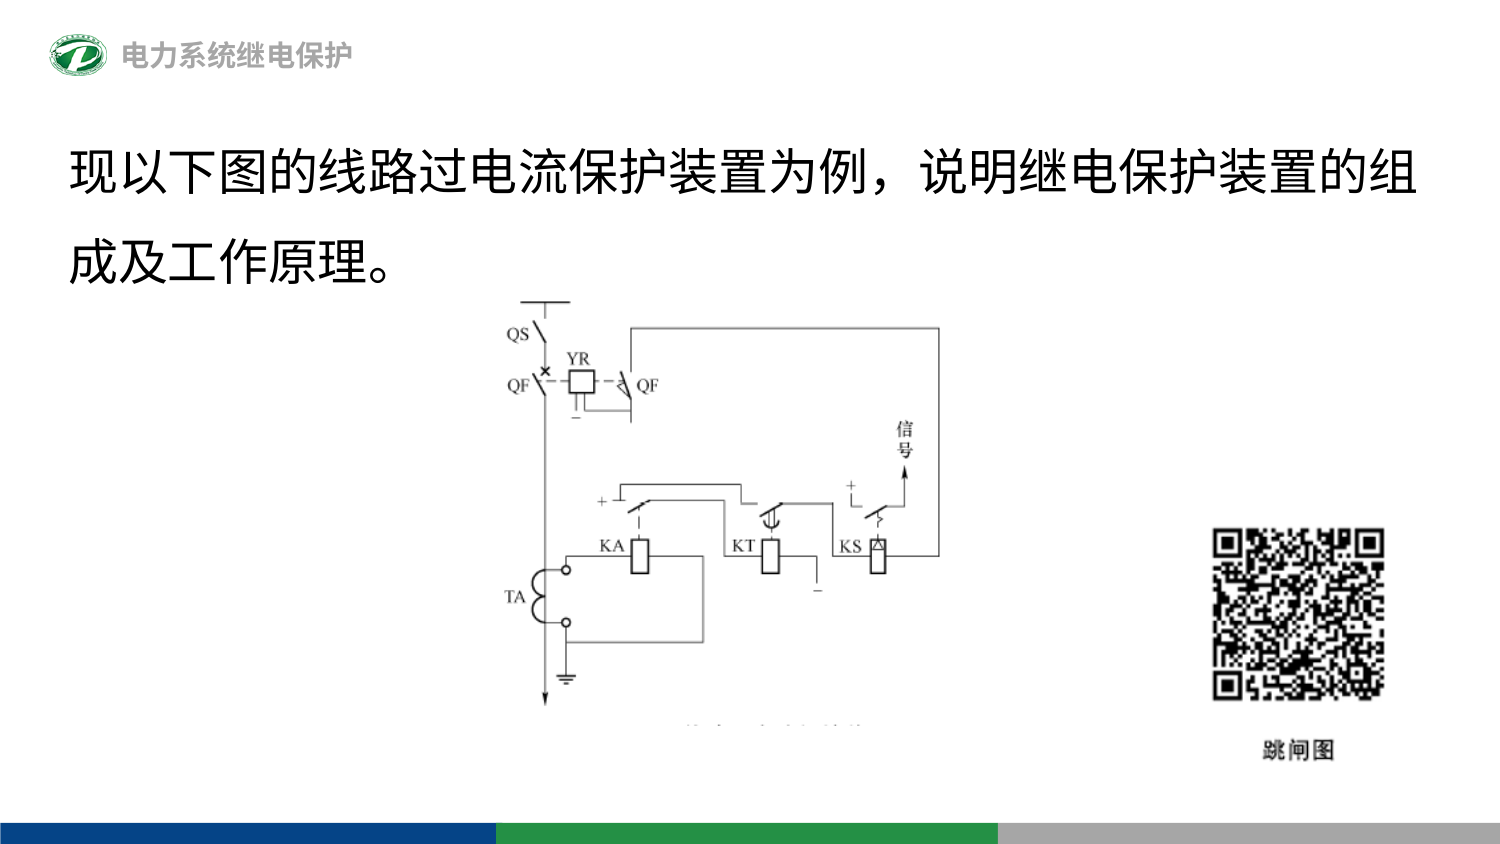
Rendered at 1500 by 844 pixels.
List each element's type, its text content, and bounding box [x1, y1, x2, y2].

picture [1174, 493, 1434, 789]
text_box [0, 821, 494, 844]
text_box [996, 821, 1500, 844]
picture [41, 19, 118, 91]
picture [454, 291, 1019, 726]
text_box 电力系统继电保护 [122, 29, 384, 80]
list 现以下图的线路过电流保护装置为例，说明继电保护装置的组成及工作原理。 [53, 102, 1447, 788]
text_box [494, 821, 996, 844]
